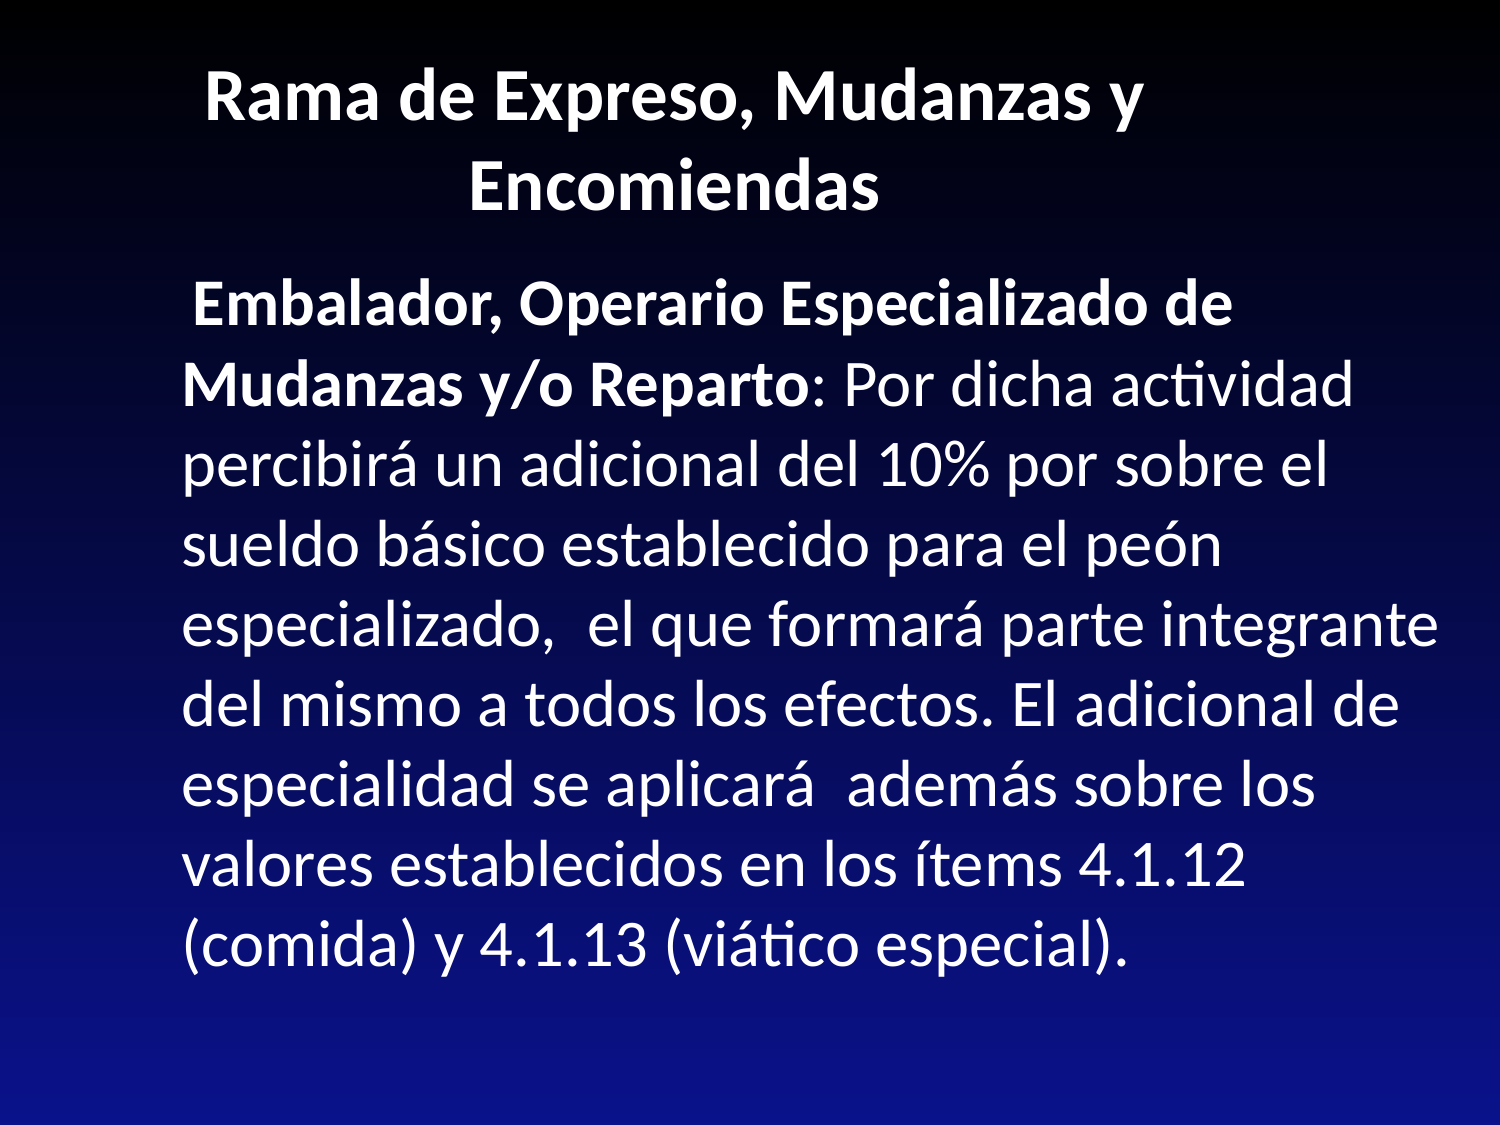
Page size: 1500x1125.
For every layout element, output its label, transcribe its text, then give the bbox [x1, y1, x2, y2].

list Embalador, Operario Especializado de Mudanzas y/o Reparto: Por dicha actividad percibirá un adicional del 10% por sobre el sueldo básico establecido para el peón especializado, el que formará parte integrante del mismo a todos los efectos. El adicional de especialidad se aplicará además sobre los valores establecidos en los ítems 4.1.12 (comida) y 4.1.13 (viático especial). [124, 250, 1500, 993]
title Rama de Expreso, Mudanzas y Encomiendas [0, 44, 1351, 233]
